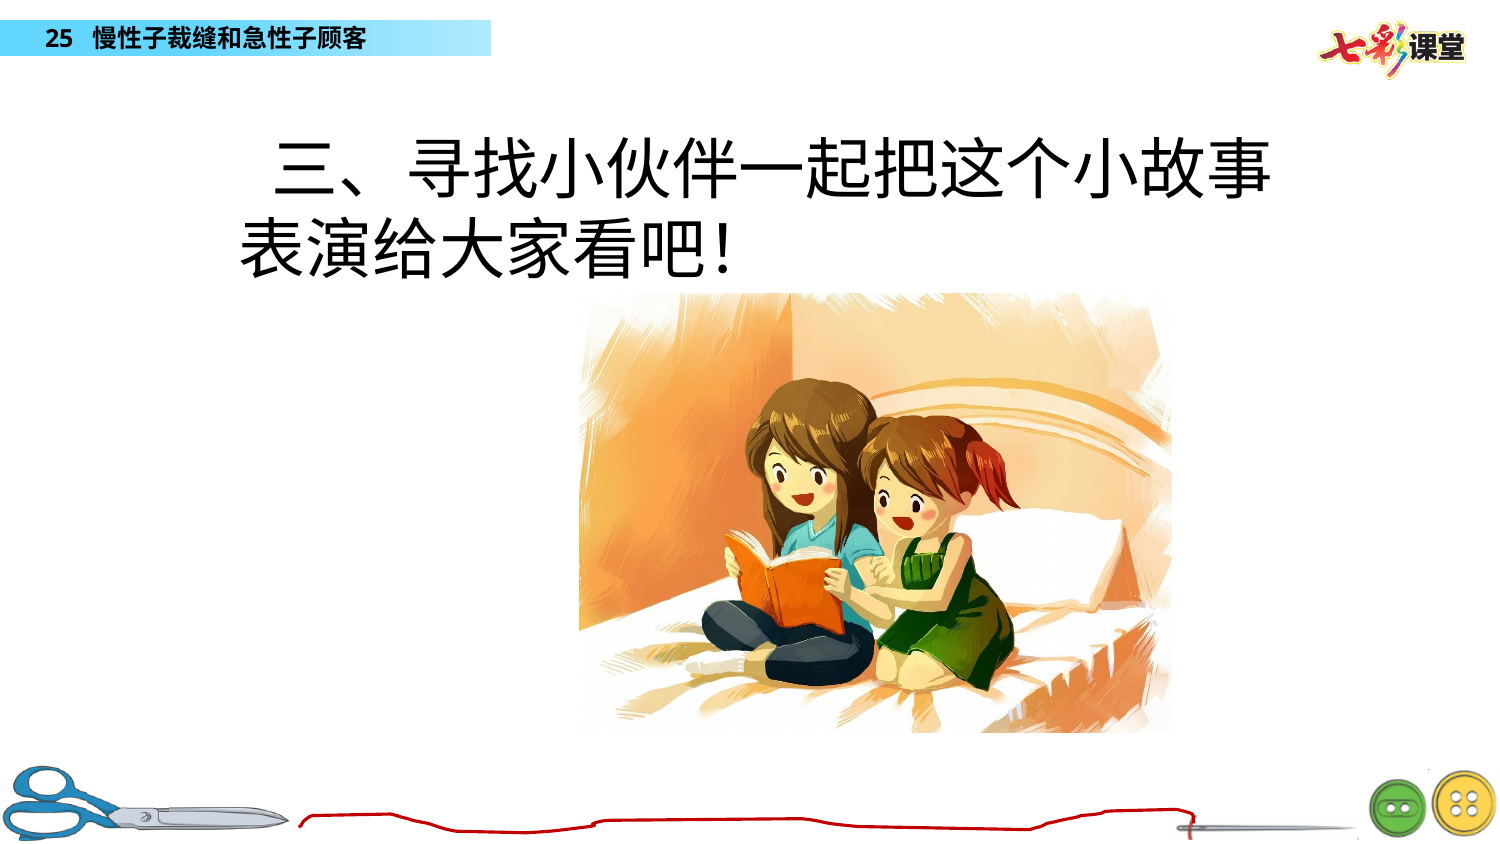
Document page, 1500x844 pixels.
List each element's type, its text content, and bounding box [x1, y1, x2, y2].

picture [579, 293, 1172, 734]
text_box 三、寻找小伙伴一起把这个小故事表演给大家看吧！ [227, 121, 1308, 293]
picture [0, 764, 290, 844]
picture [1365, 769, 1500, 839]
picture [1173, 816, 1358, 839]
picture [1316, 20, 1468, 80]
